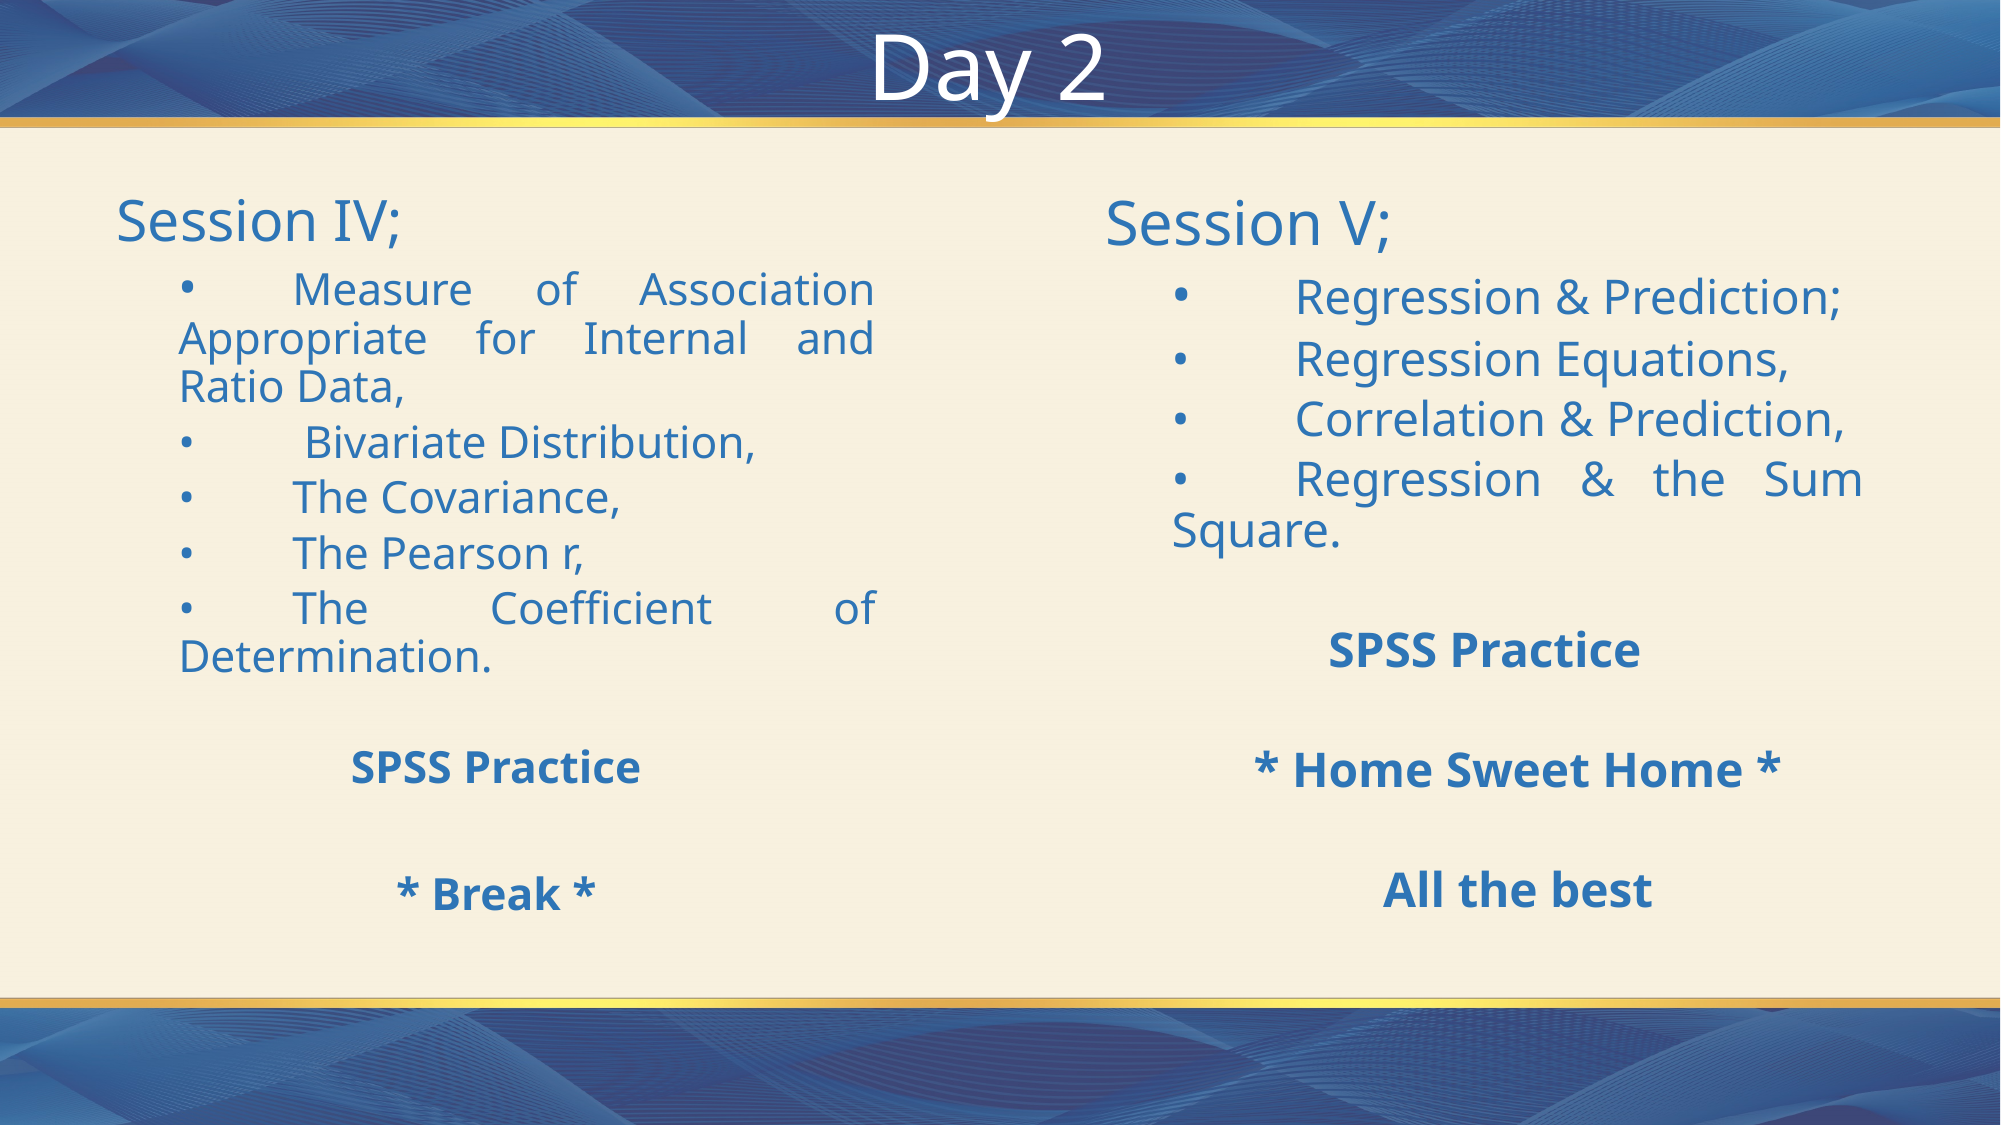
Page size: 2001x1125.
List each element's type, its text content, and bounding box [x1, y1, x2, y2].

title Day 2 [137, 7, 1863, 136]
picture [0, 0, 2001, 1125]
list Session IV; • Measure of Association Appropriate for Internal and Ratio Data, • Bivariate Distribution, • The Covariance, • The Pearson r, • The Coefficient of Determination. SPSS Practice * Break * [101, 185, 892, 936]
text_box Session V; • Regression & Prediction; • Regression Equations, • Correlation & Prediction, • Regression & the Sum Square. SPSS Practice * Home Sweet Home * All the best [1090, 185, 1880, 936]
